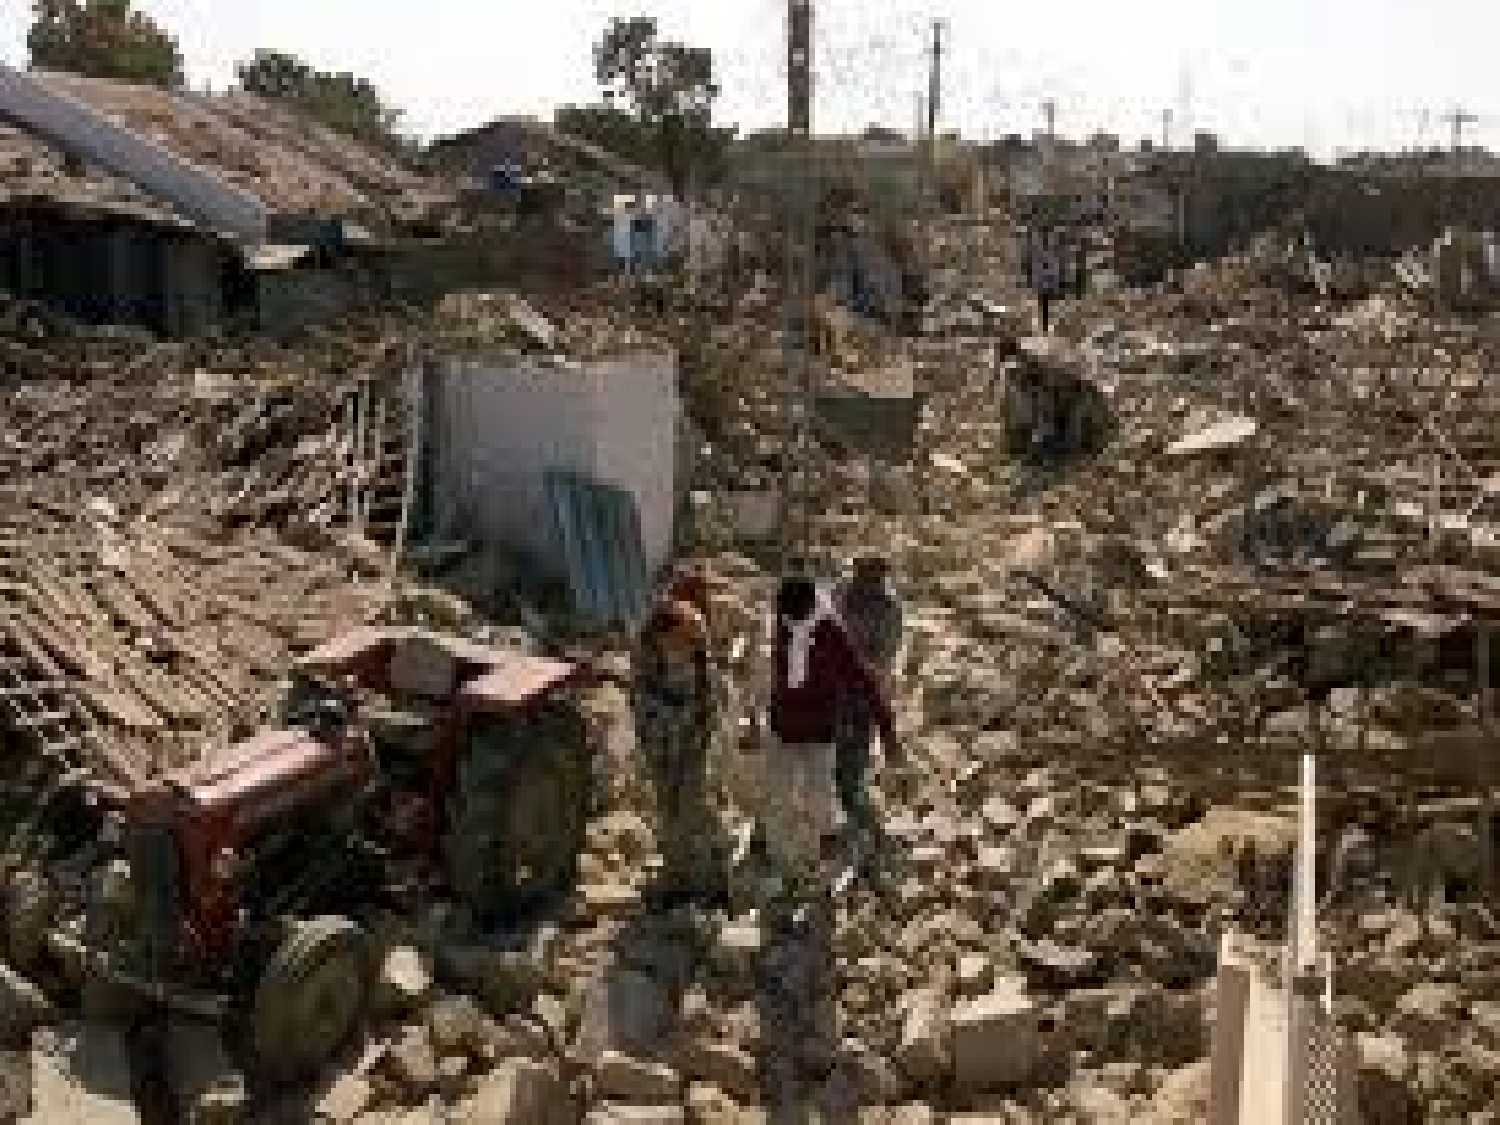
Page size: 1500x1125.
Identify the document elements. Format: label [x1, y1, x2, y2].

list [0, 0, 1500, 1125]
